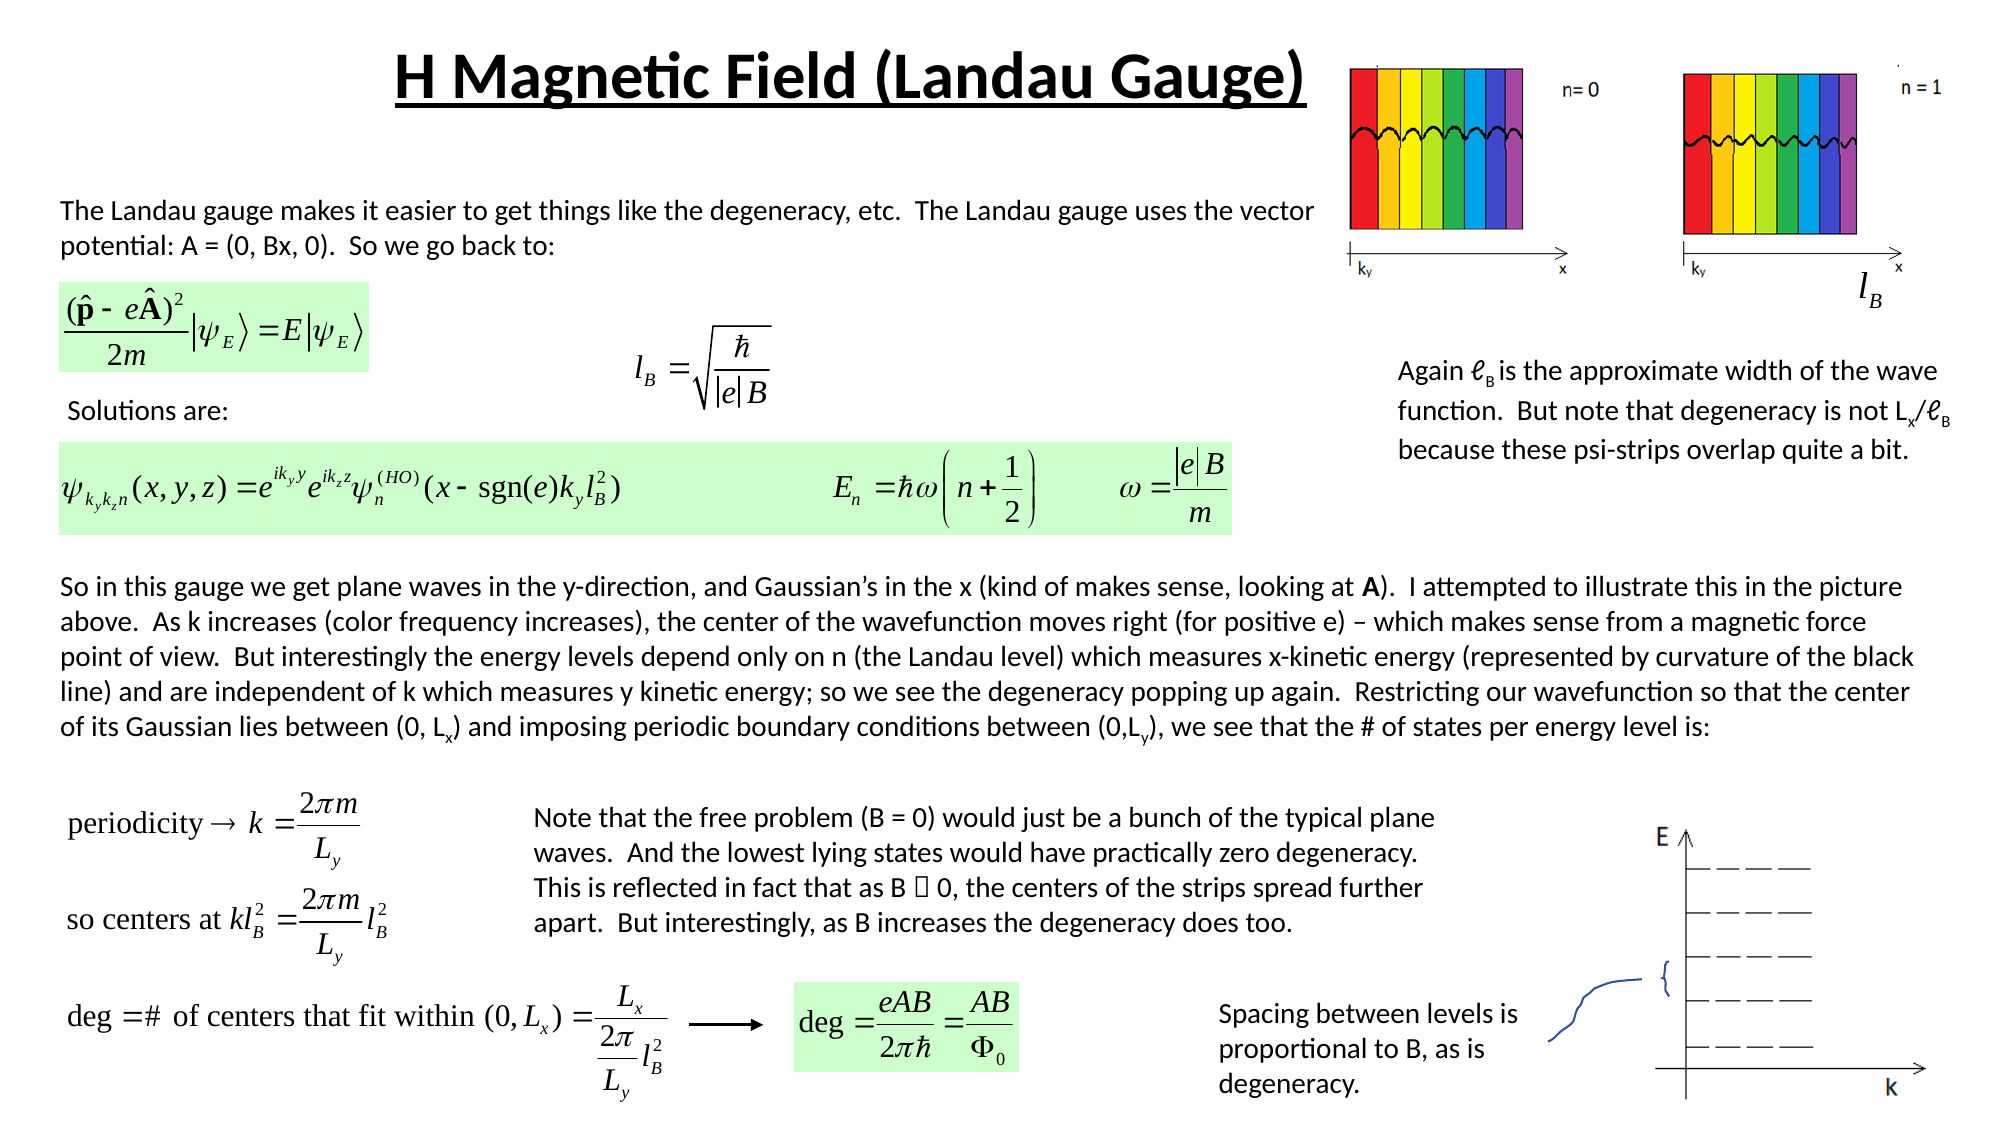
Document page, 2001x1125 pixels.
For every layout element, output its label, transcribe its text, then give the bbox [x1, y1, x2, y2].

text_box The Landau gauge makes it easier to get things like the degeneracy, etc. The Landau gauge uses the vector potential: A = (0, Bx, 0). So we go back to: [45, 184, 1328, 269]
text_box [1609, 807, 1985, 1117]
text_box Spacing between levels is proportional to B, as is degeneracy. [1203, 987, 1548, 1107]
text_box Solutions are: [52, 384, 289, 434]
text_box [59, 441, 1232, 535]
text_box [1853, 260, 1891, 318]
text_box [630, 318, 779, 417]
text_box Again ℓB is the approximate width of the wave function. But note that degeneracy is not Lx/ℓB because these psi-strips overlap quite a bit. [1383, 343, 1975, 473]
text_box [62, 782, 675, 1109]
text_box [794, 982, 1019, 1072]
text_box So in this gauge we get plane waves in the y-direction, and Gaussian’s in the x (kind of makes sense, looking at A). I attempted to illustrate this in the picture above. As k increases (color frequency increases), the center of the wavefunction moves right (for positive e) – which makes sense from a magnetic force point of view. But interestingly the energy levels depend only on n (the Landau level) which measures x-kinetic energy (represented by curvature of the black line) and are independent of k which measures y kinetic energy; so we see the degeneracy popping up again. Restricting our wavefunction so that the center of its Gaussian lies between (0, Lx) and imposing periodic boundary conditions between (0,Ly), we see that the # of states per energy level is: [45, 559, 1945, 755]
text_box Note that the free problem (B = 0) would just be a bunch of the typical plane waves. And the lowest lying states would have practically zero degeneracy. This is reflected in fact that as B  0, the centers of the strips spread further apart. But interestingly, as B increases the degeneracy does too. [675, 791, 1482, 946]
text_box H Magnetic Field (Landau Gauge) [379, 24, 1365, 120]
text_box [1548, 981, 1609, 1043]
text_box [59, 281, 369, 372]
picture [1328, 47, 1965, 291]
